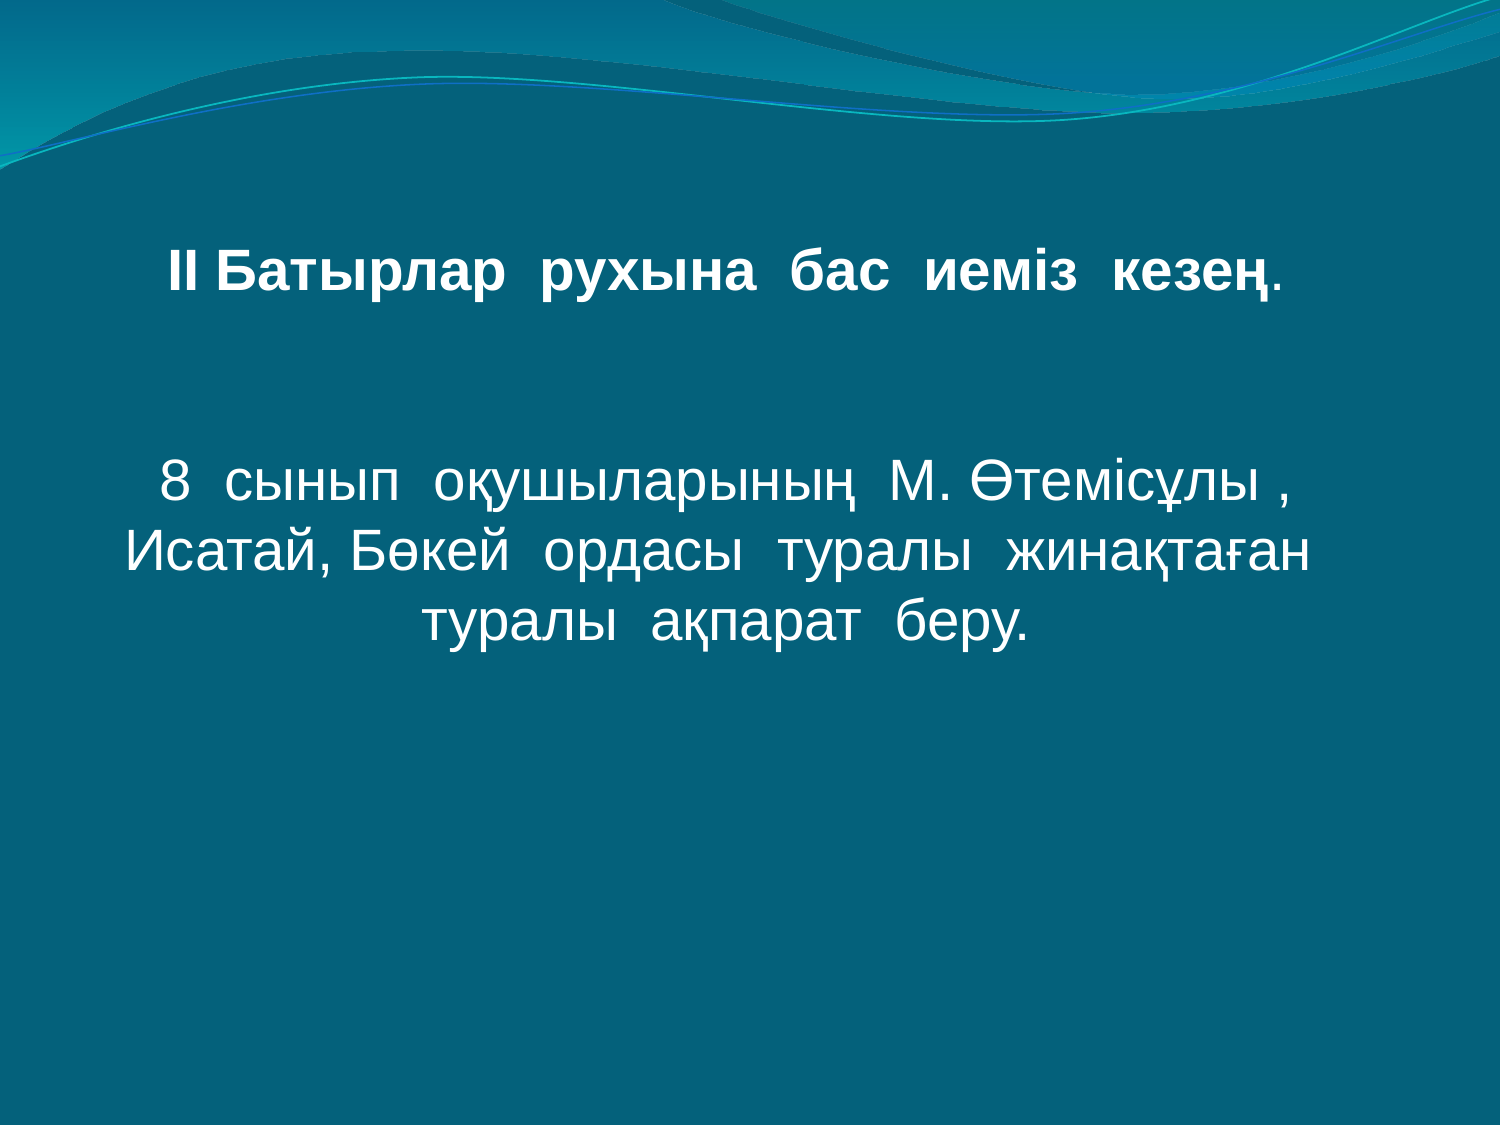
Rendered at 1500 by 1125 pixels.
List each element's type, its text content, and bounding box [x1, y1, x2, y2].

text_box II Батырлар рухына бас иеміз кезең. 8 сынып оқушыларының М. Өтемісұлы , Исатай, Бөкей ордасы туралы жинақтаған туралы ақпарат беру. [35, 224, 1418, 660]
